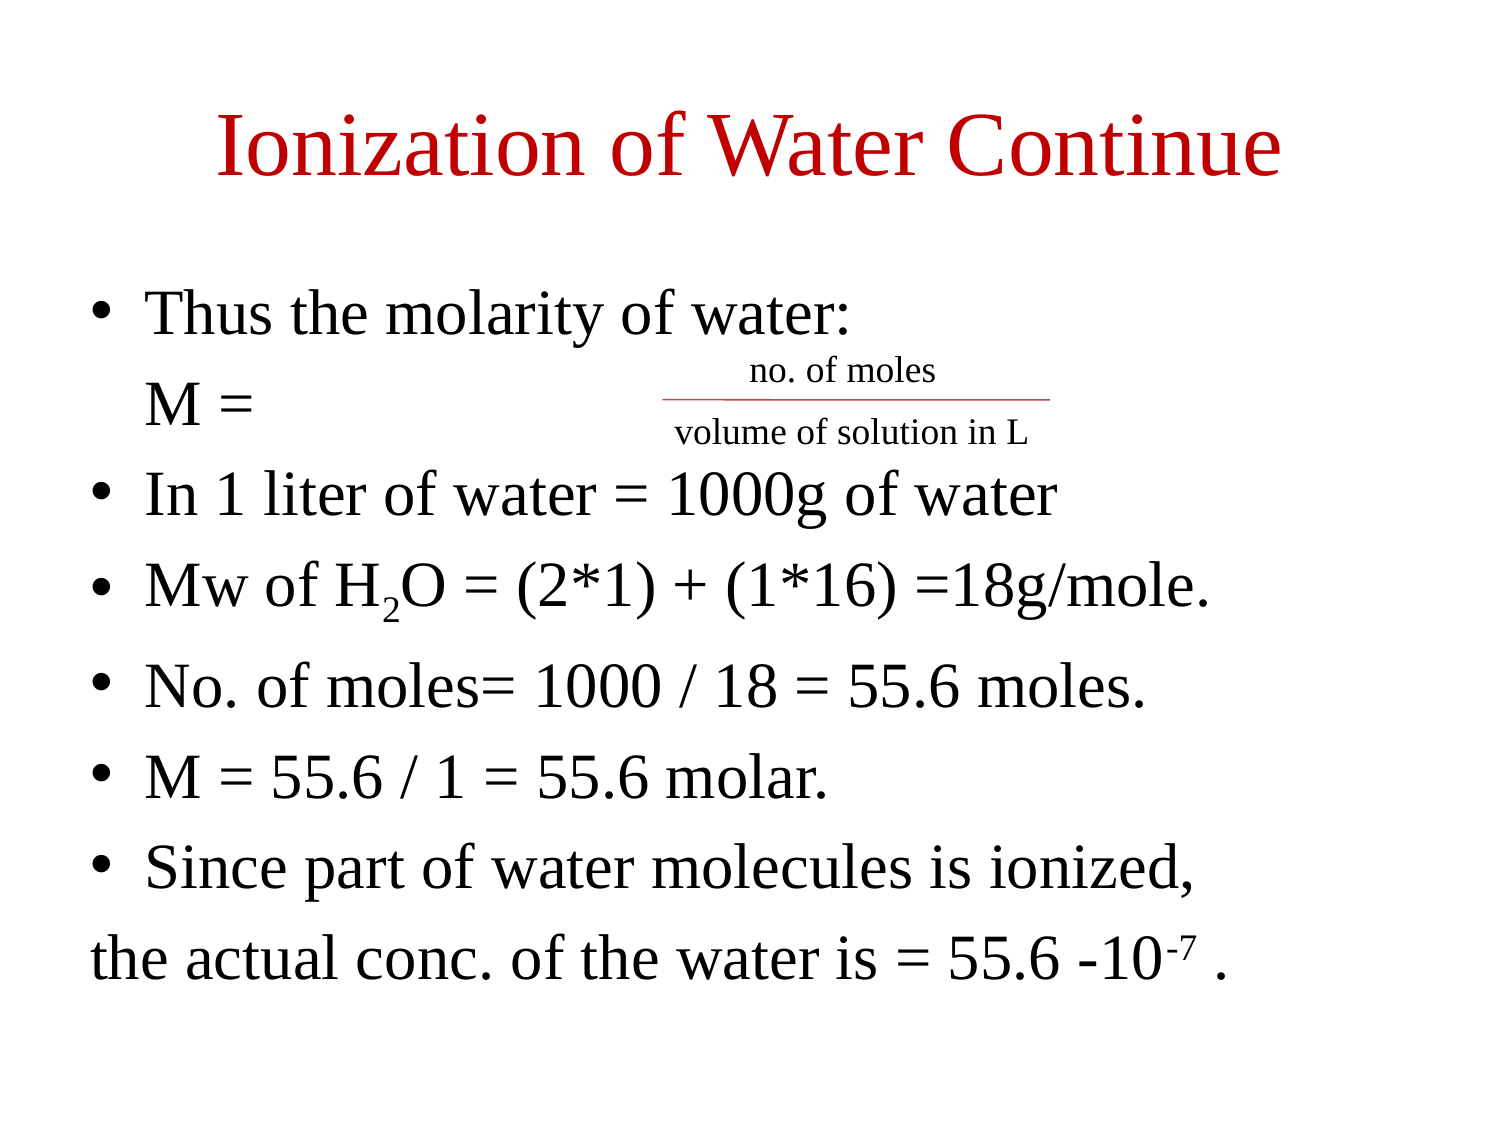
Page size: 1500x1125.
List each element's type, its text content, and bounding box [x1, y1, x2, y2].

text_box volume of solution in L [650, 399, 1125, 460]
text_box no. of moles [725, 337, 1000, 398]
title Ionization of Water Continue [75, 45, 1425, 233]
list Thus the molarity of water: M = In 1 liter of water = 1000g of water Mw of H2O = (2*1) + (1*16) =18g/mole. No. of moles= 1000 / 18 = 55.6 moles. M = 55.6 / 1 = 55.6 molar. Since part of water molecules is ionized, the actual conc. of the water is = 55.6 -10-7 . [75, 262, 1425, 1005]
